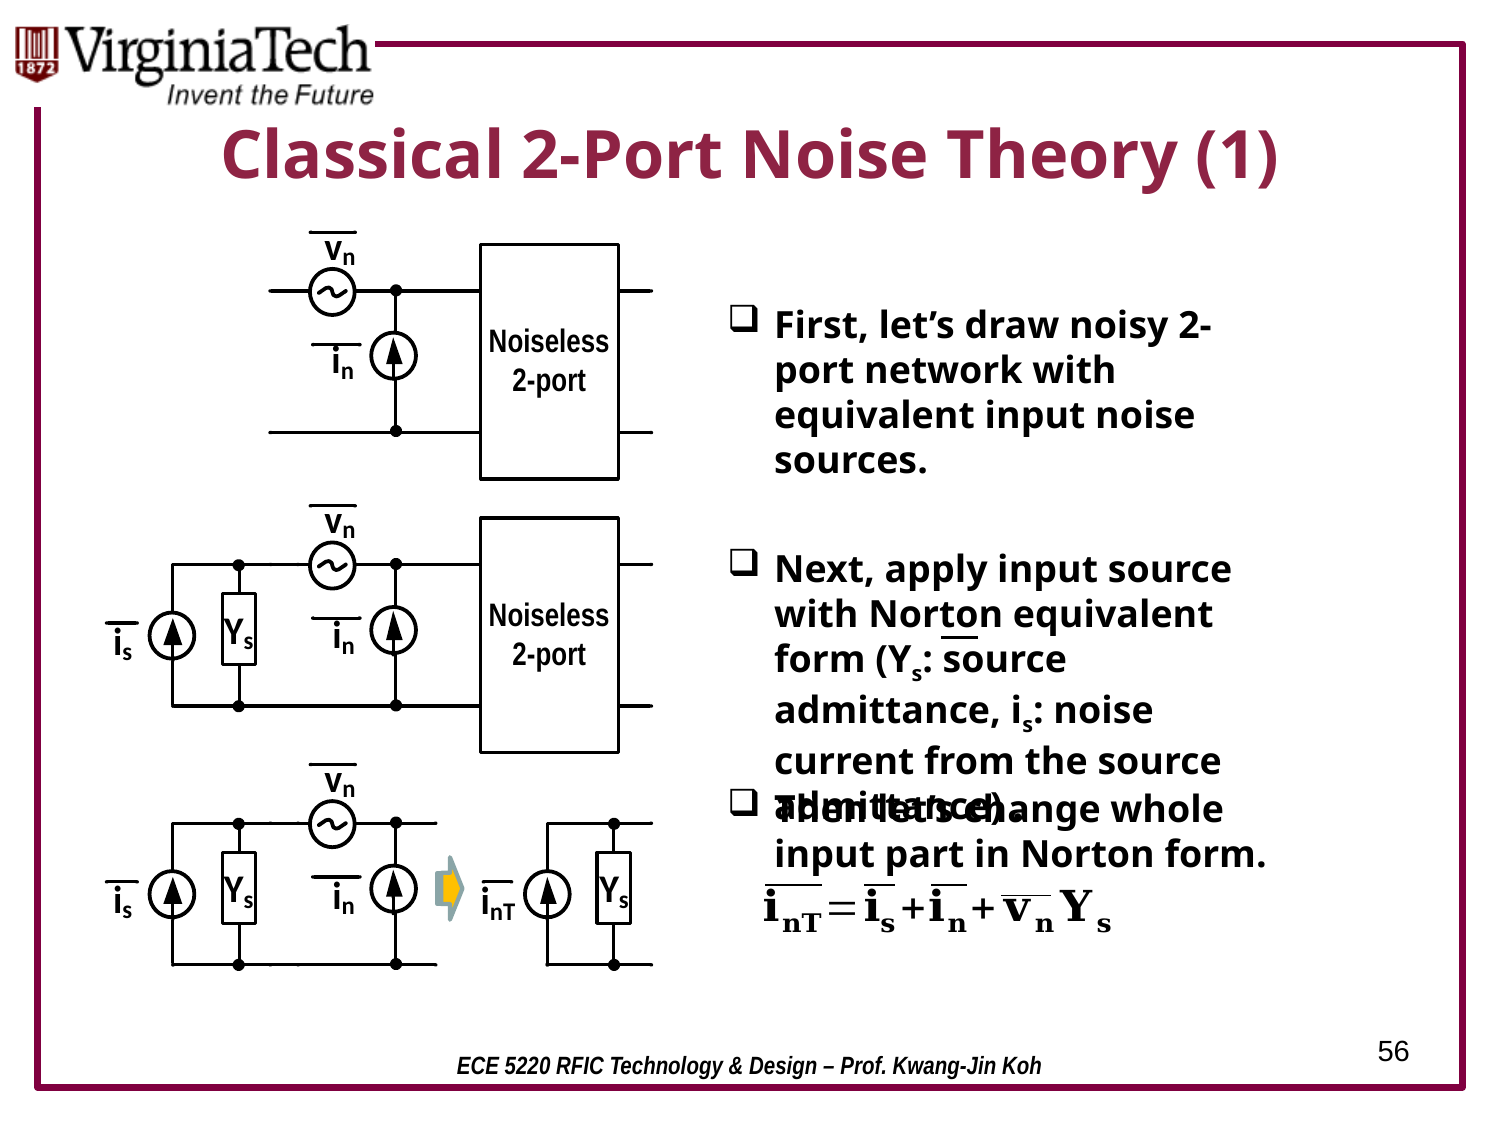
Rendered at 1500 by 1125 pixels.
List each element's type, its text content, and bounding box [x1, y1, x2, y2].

slide_number 56 [1074, 1024, 1425, 1103]
text_box First, let’s draw noisy 2-port network with equivalent input noise sources. [841, 293, 1300, 489]
text_box Then let’s change whole input part in Norton form. [841, 778, 1300, 883]
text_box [87, 224, 837, 1042]
title Classical 2-Port Noise Theory (1) [75, 104, 1425, 213]
picture [15, 24, 375, 107]
text_box Next, apply input source with Norton equivalent form (Ys: source admittance, is: noise current from the source admittance) . [841, 537, 1300, 778]
